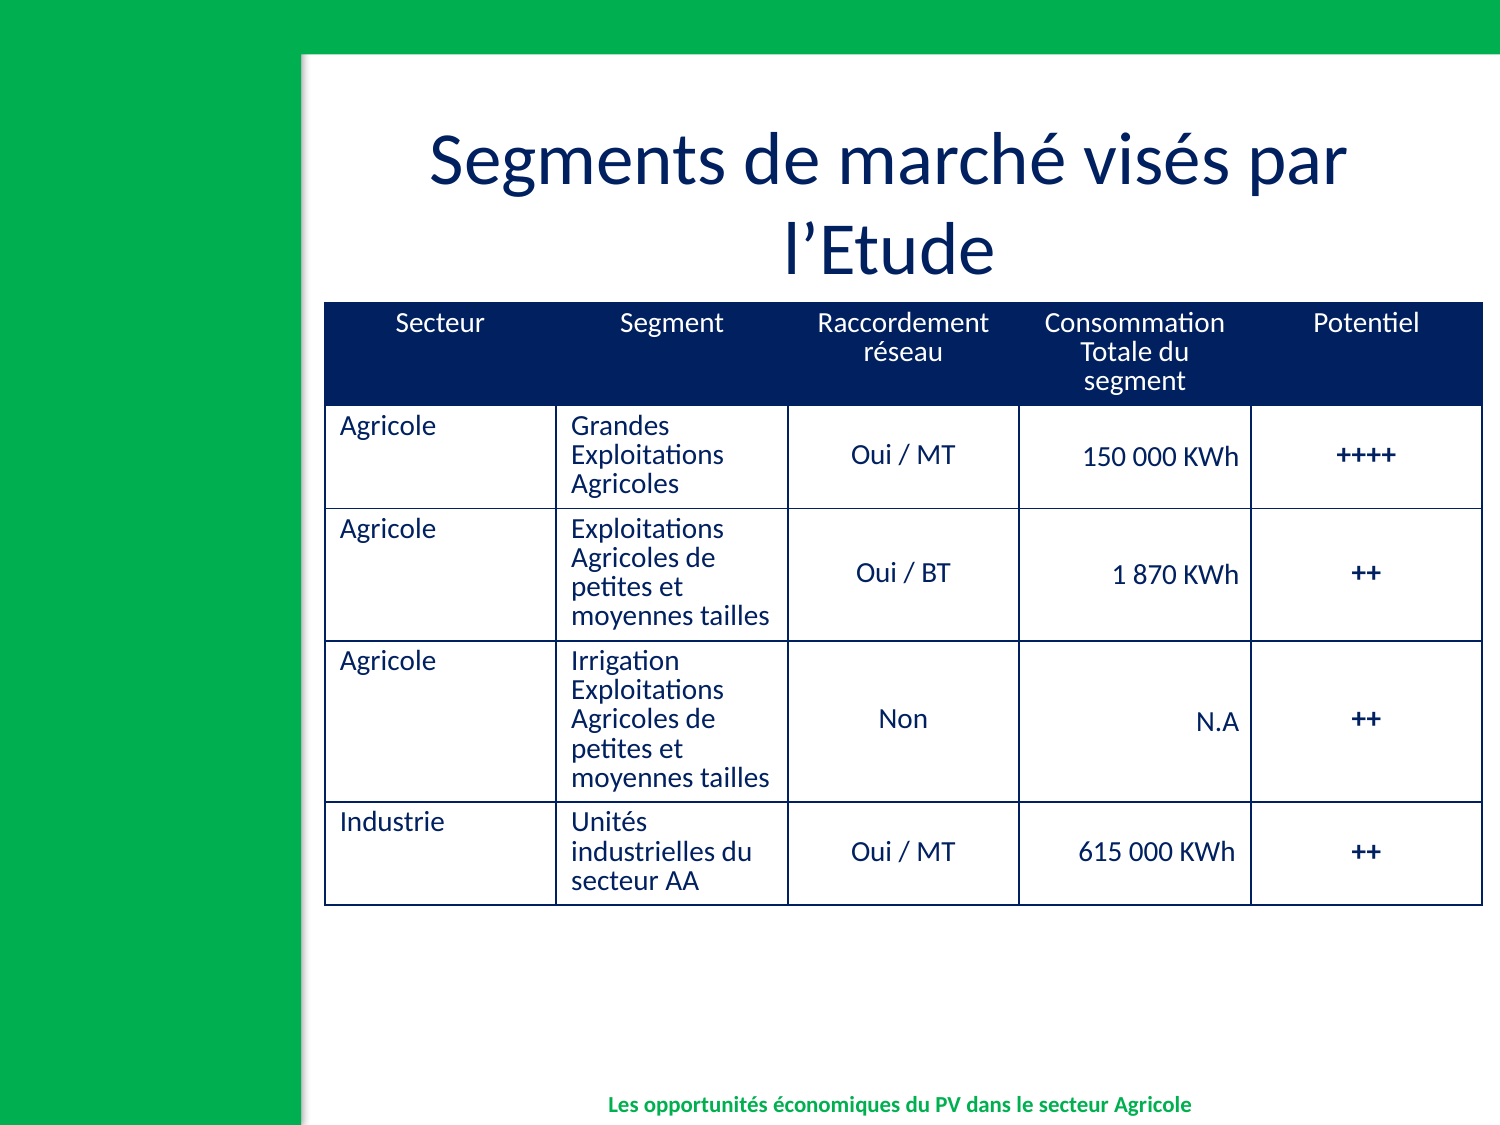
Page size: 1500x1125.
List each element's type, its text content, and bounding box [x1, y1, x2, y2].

table_cell Unités industrielles du secteur AA [557, 803, 787, 904]
table_cell Agricole [326, 642, 555, 801]
table_cell ++++ [1252, 406, 1481, 508]
table_cell Oui / BT [789, 509, 1018, 640]
table_cell Oui / MT [789, 803, 1018, 904]
table_header Secteur [326, 304, 555, 405]
table_header Segment [557, 304, 787, 405]
table_cell Irrigation Exploitations Agricoles de petites et moyennes tailles [557, 642, 787, 801]
text_box Segments de marché visés par l’Etude [371, 101, 1408, 196]
table_header Potentiel [1252, 304, 1481, 405]
table_header Raccordement réseau [789, 304, 1018, 405]
table_cell Grandes Exploitations Agricoles [557, 406, 787, 508]
table_cell Exploitations Agricoles de petites et moyennes tailles [557, 509, 787, 640]
table_cell Non [789, 642, 1018, 801]
table_cell ++ [1252, 803, 1481, 904]
table_cell Oui / MT [789, 406, 1018, 508]
table_cell 150 000 KWh [1020, 406, 1250, 508]
table_cell Agricole [326, 406, 555, 508]
table_cell N.A [1020, 642, 1250, 801]
table_cell Agricole [326, 509, 555, 640]
table_header Consommation Totale du segment [1020, 304, 1250, 405]
table_cell 615 000 KWh [1020, 803, 1250, 904]
table_cell 1 870 KWh [1020, 509, 1250, 640]
table_cell ++ [1252, 642, 1481, 801]
table_cell Industrie [326, 803, 555, 904]
table_cell ++ [1252, 509, 1481, 640]
